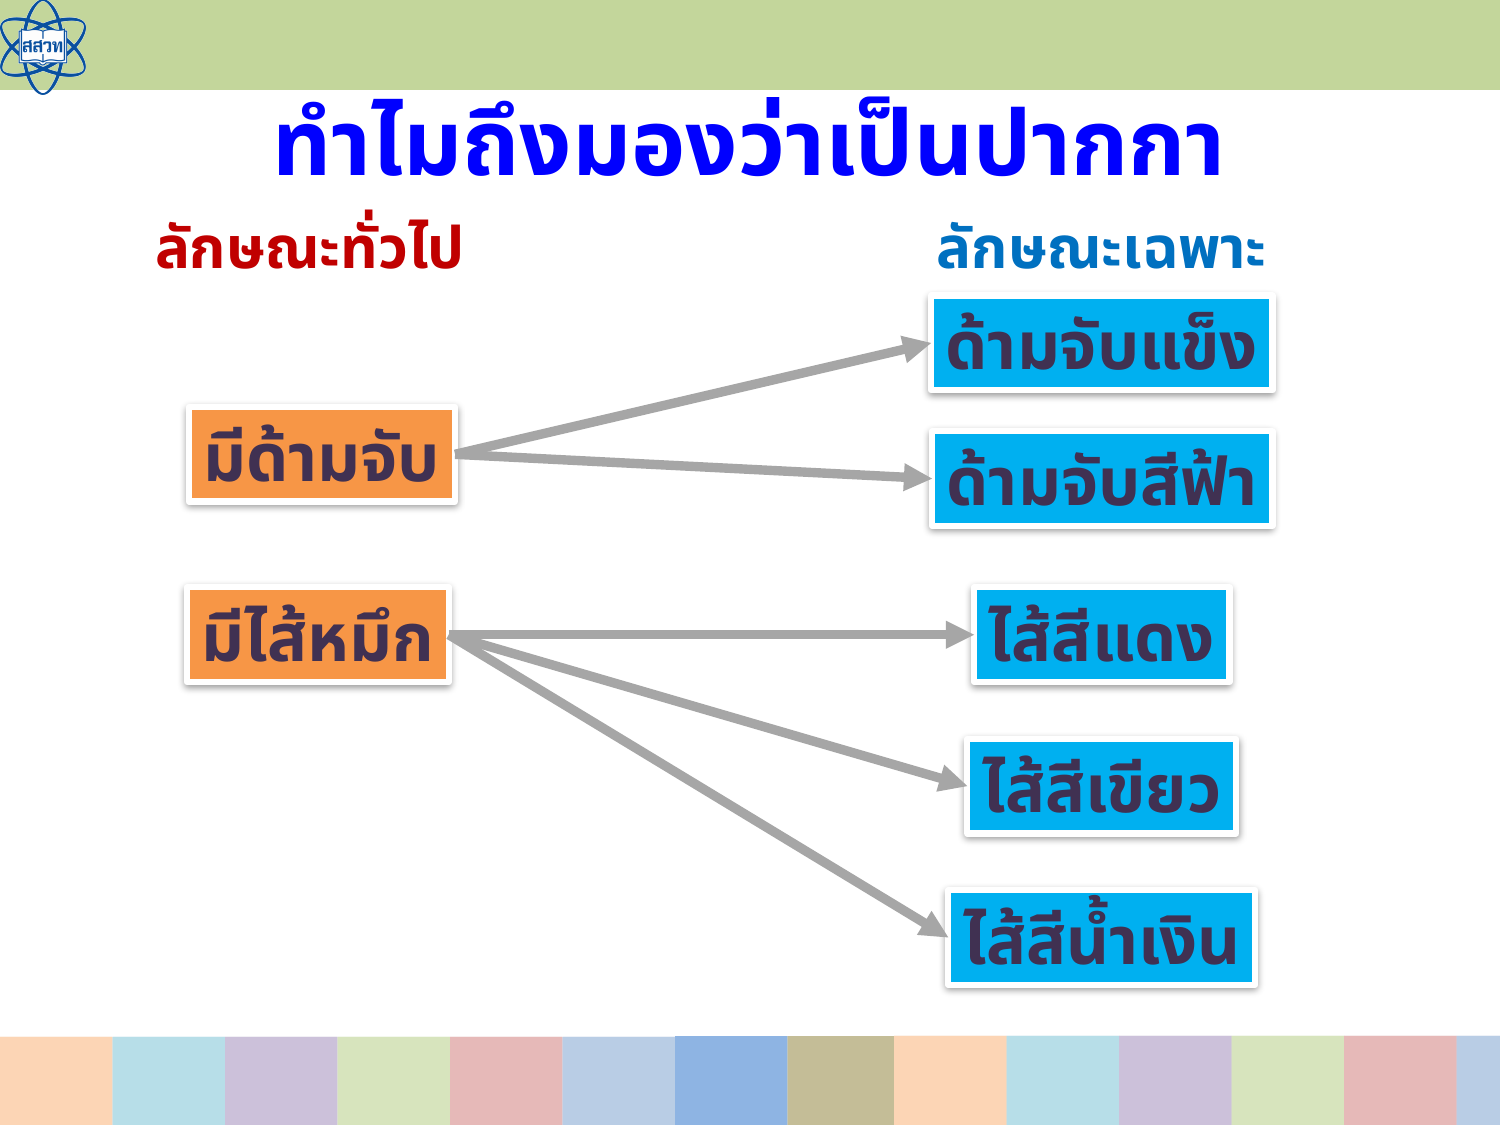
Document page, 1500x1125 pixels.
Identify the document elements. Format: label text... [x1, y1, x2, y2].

title ทำไมถึงมองว่าเป็นปากกา [75, 45, 1425, 233]
text_box ด้ามจับสีฟ้า [929, 428, 1276, 529]
text_box ไส้สีแดง [971, 584, 1233, 685]
text_box มีด้ามจับ [186, 404, 458, 505]
text_box มีไส้หมึก [184, 584, 452, 685]
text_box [427, 343, 972, 480]
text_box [420, 635, 1006, 939]
text_box ไส้สีเขียว [1011, 736, 1239, 837]
text_box ด้ามจับแข็ง [928, 292, 1276, 393]
picture [0, 0, 86, 95]
text_box ไส้สีน้ำเงิน [945, 887, 1258, 988]
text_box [174, 202, 1249, 289]
